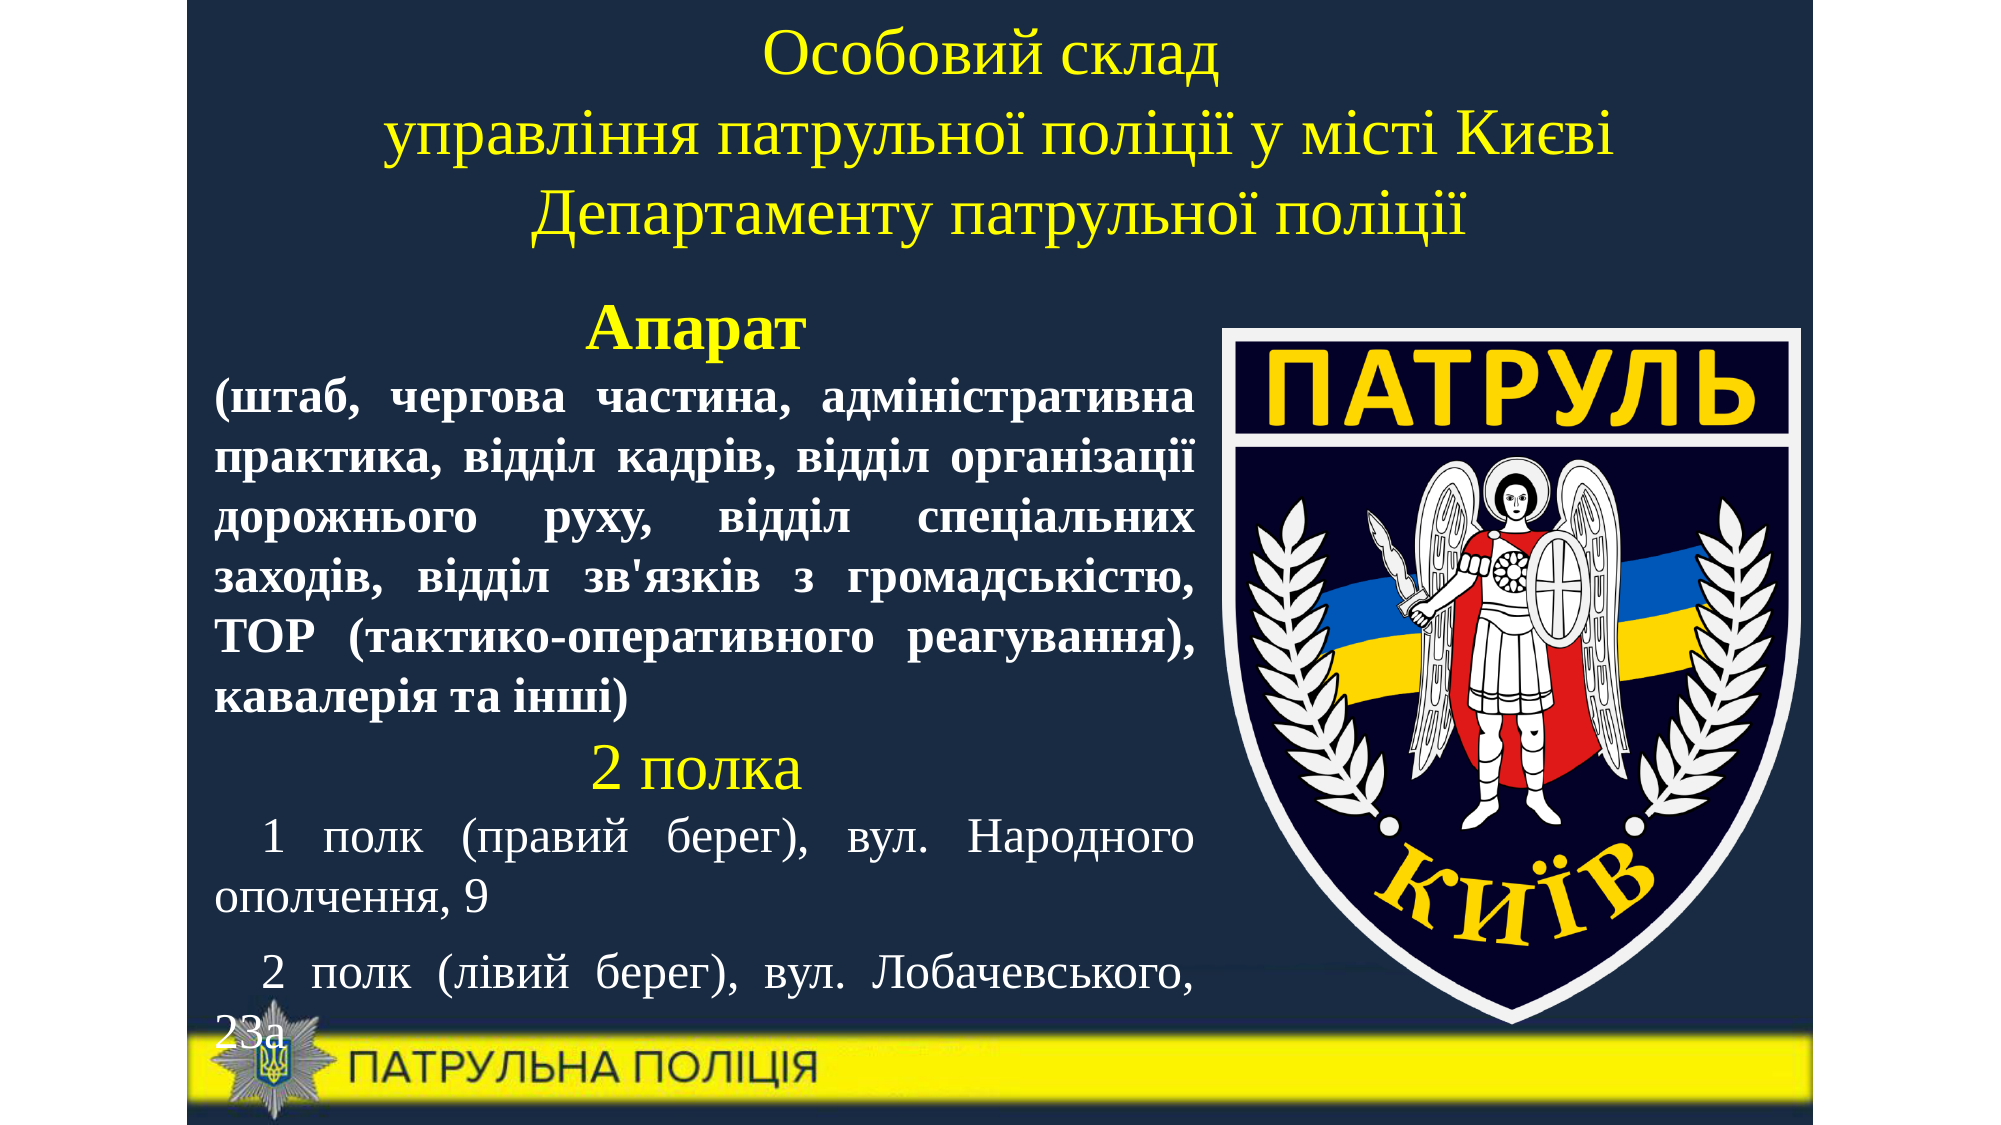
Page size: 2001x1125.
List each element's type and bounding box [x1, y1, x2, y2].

picture [187, 0, 1813, 1125]
